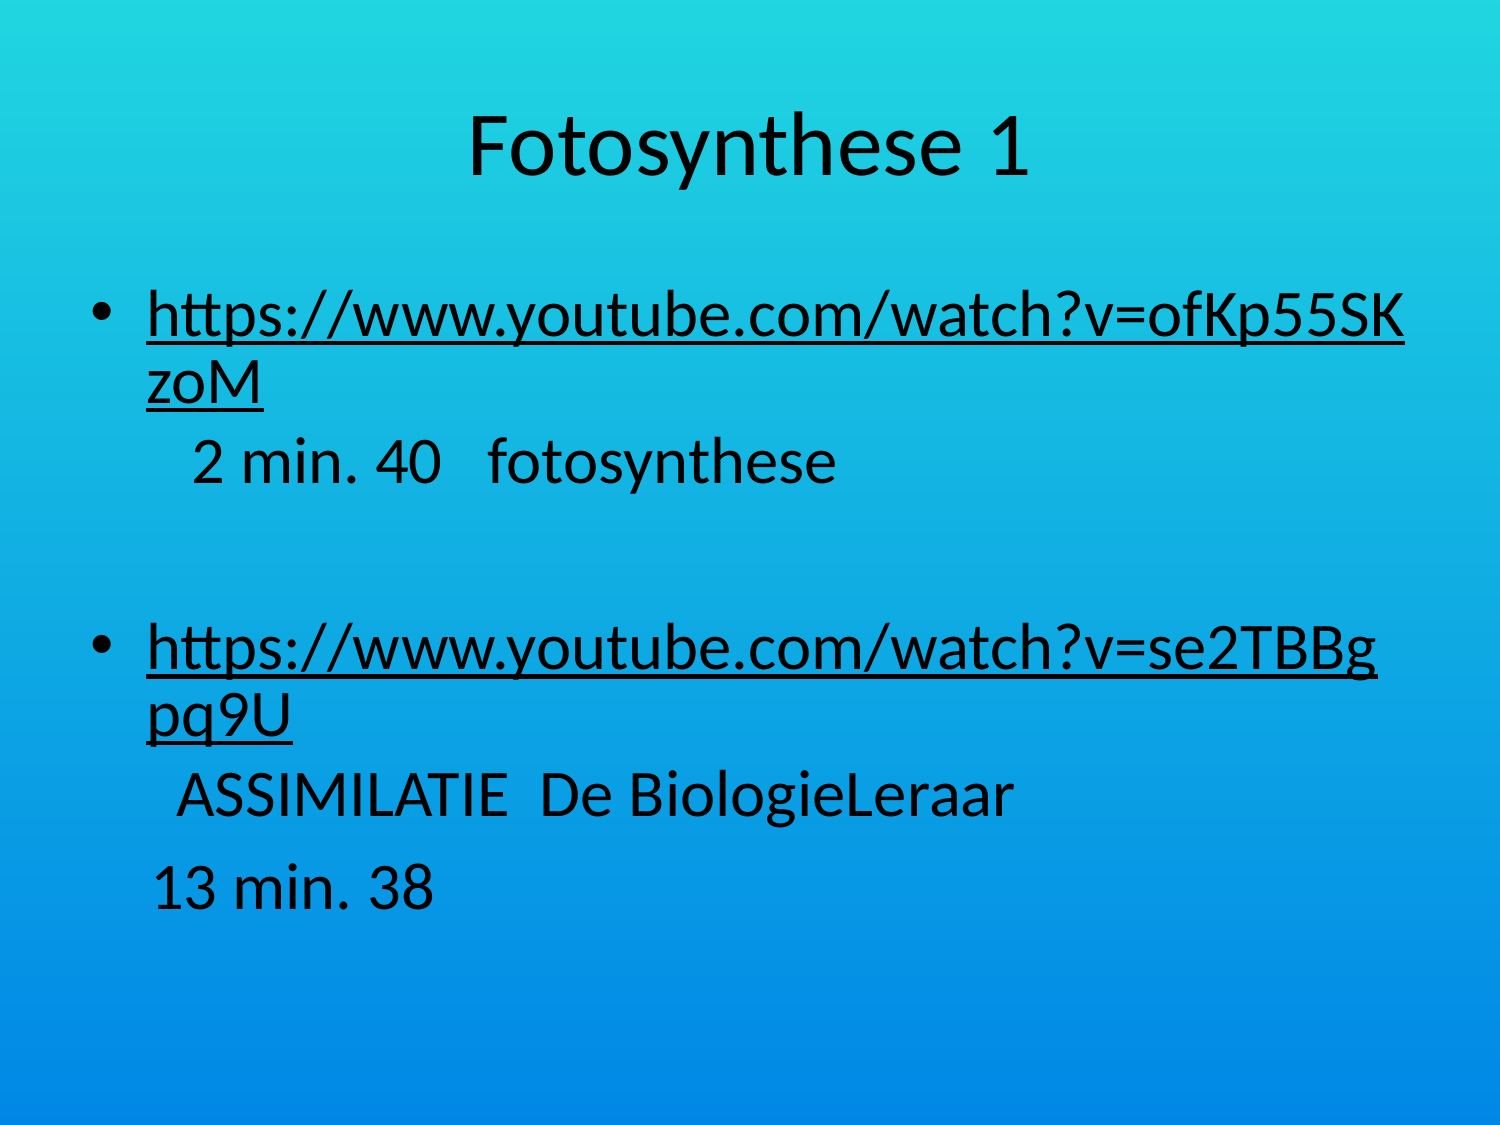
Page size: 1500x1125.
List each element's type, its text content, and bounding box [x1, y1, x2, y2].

title Fotosynthese 1 [75, 45, 1425, 233]
list https://www.youtube.com/watch?v=ofKp55SKzoM 2 min. 40 fotosynthese https://www.youtube.com/watch?v=se2TBBgpq9U ASSIMILATIE De BiologieLeraar 13 min. 38 [75, 262, 1425, 1005]
